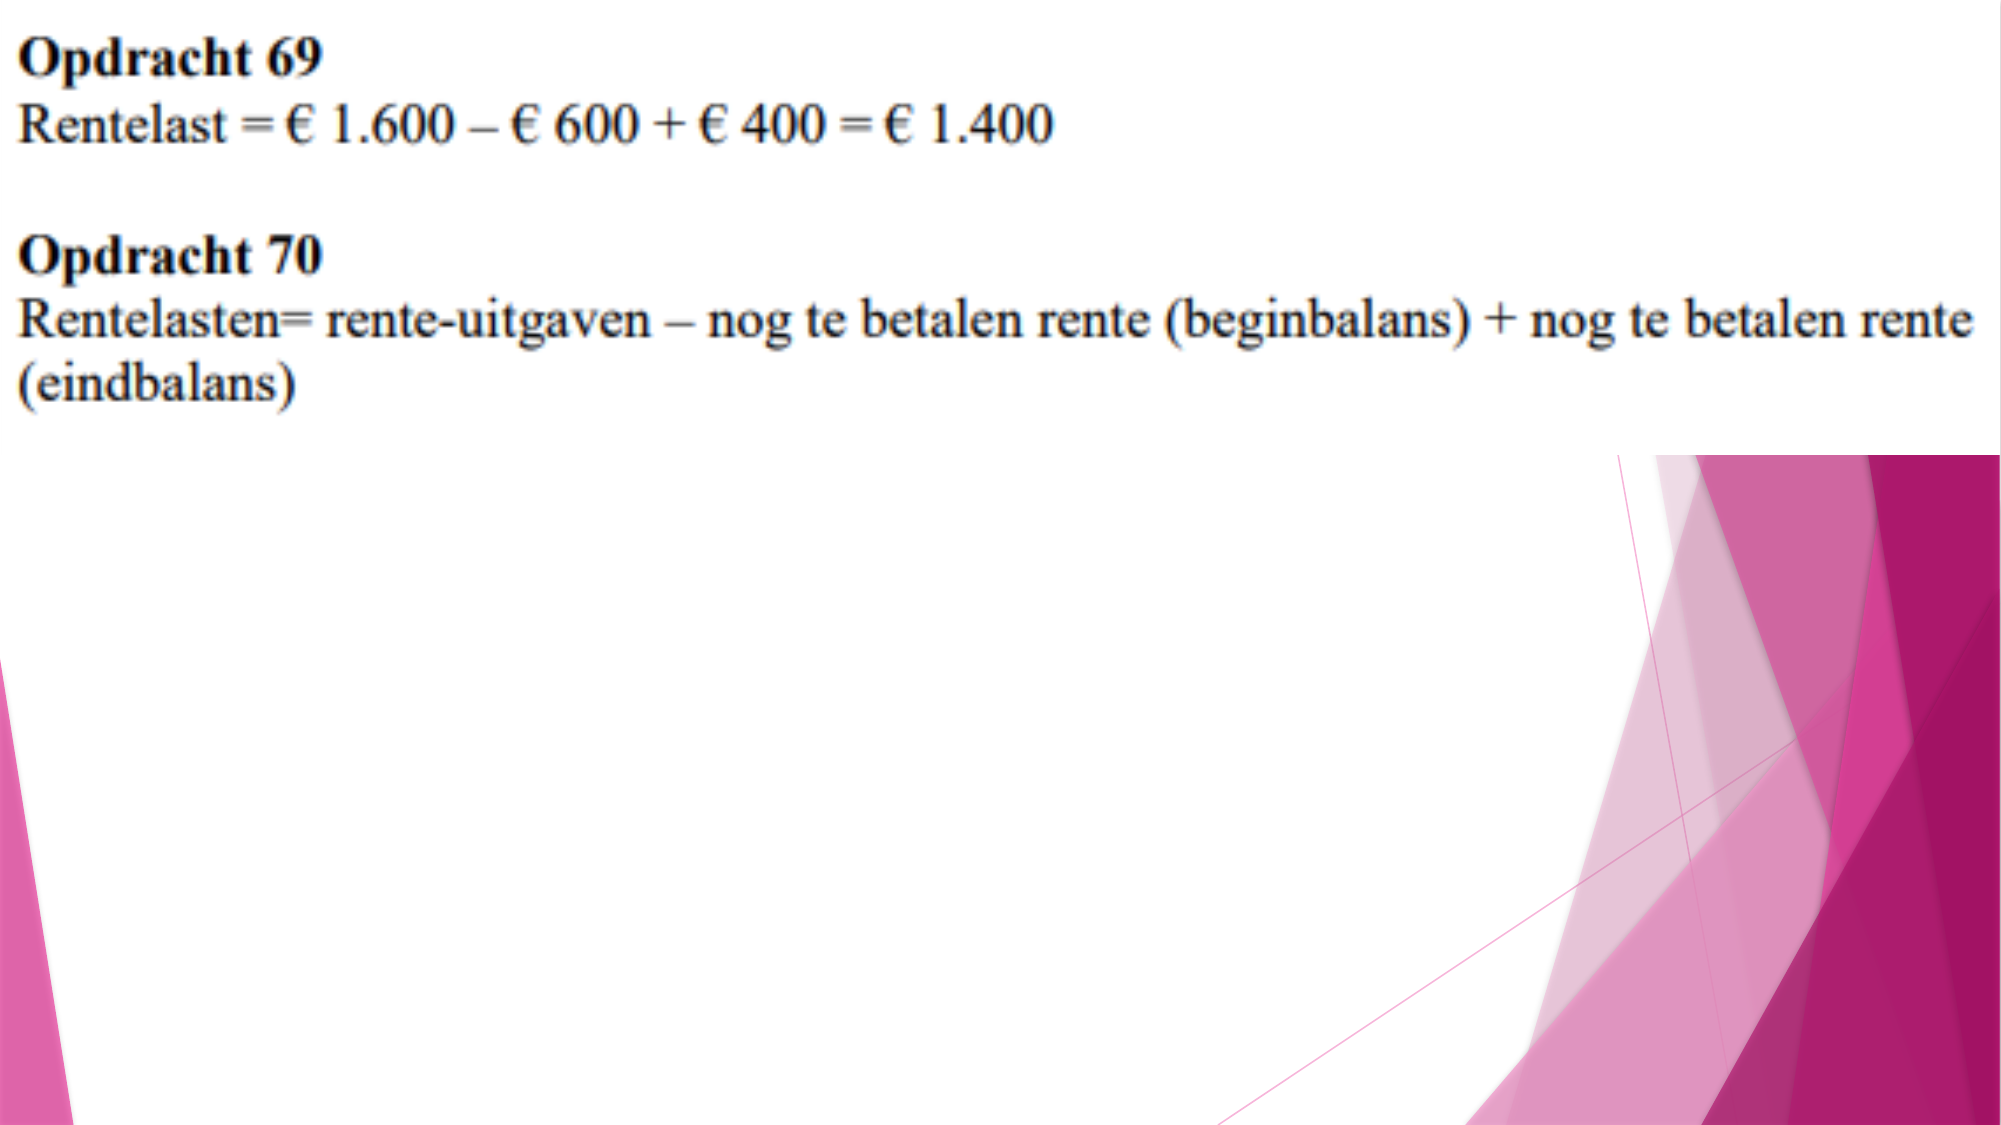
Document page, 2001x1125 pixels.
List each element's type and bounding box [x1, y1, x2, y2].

picture [0, 0, 2000, 455]
